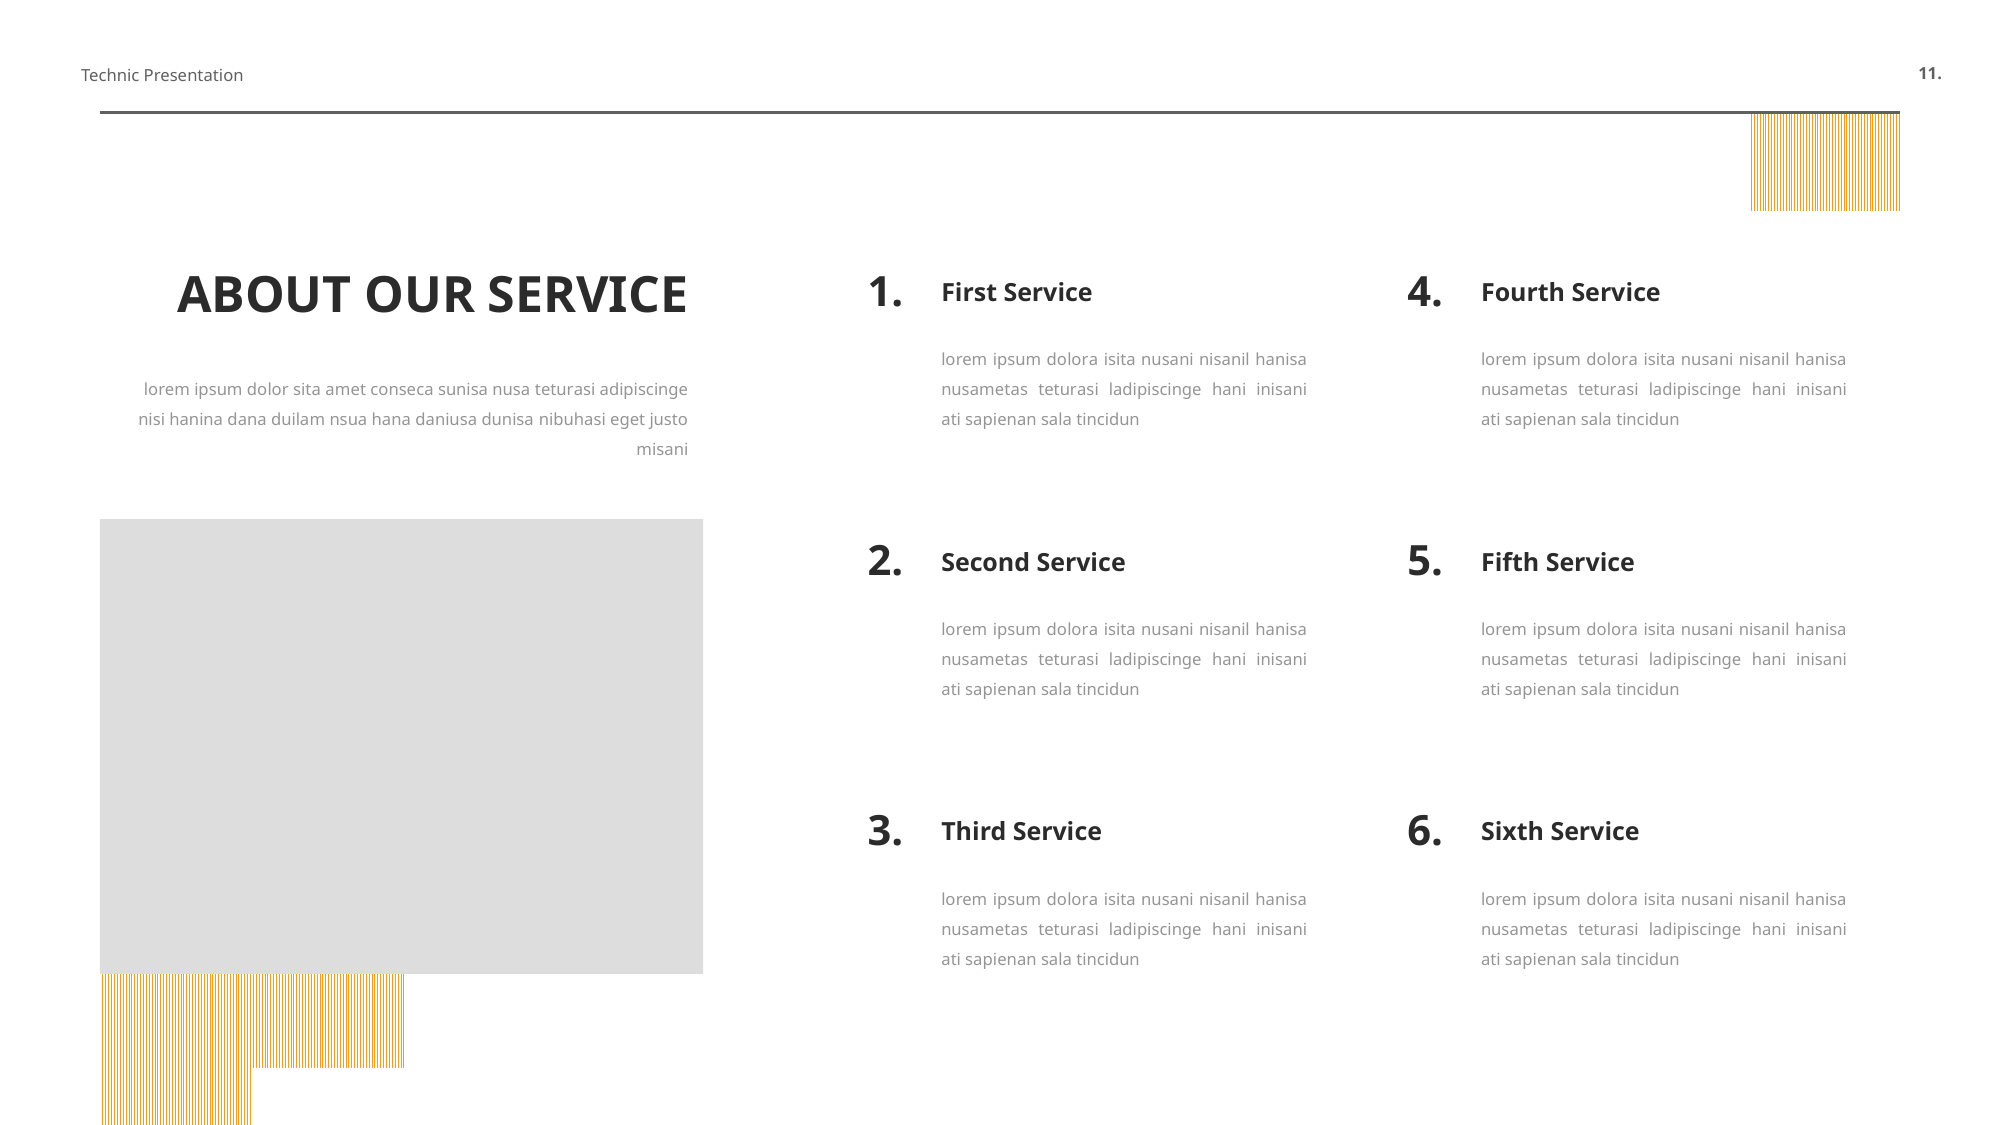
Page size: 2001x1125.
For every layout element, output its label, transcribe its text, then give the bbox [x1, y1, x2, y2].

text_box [83, 55, 1918, 93]
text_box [1362, 257, 1862, 435]
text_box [1362, 526, 1862, 705]
picture [99, 519, 704, 974]
text_box lorem ipsum dolor sita amet conseca sunisa nusa teturasi adipiscinge nisi hanina dana duilam nsua hana daniusa dunisa nibuhasi eget justo misani [99, 361, 704, 466]
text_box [1362, 796, 1862, 974]
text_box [823, 796, 1322, 974]
text_box ABOUT OUR SERVICE [99, 255, 704, 330]
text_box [823, 257, 1322, 435]
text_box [823, 526, 1322, 705]
